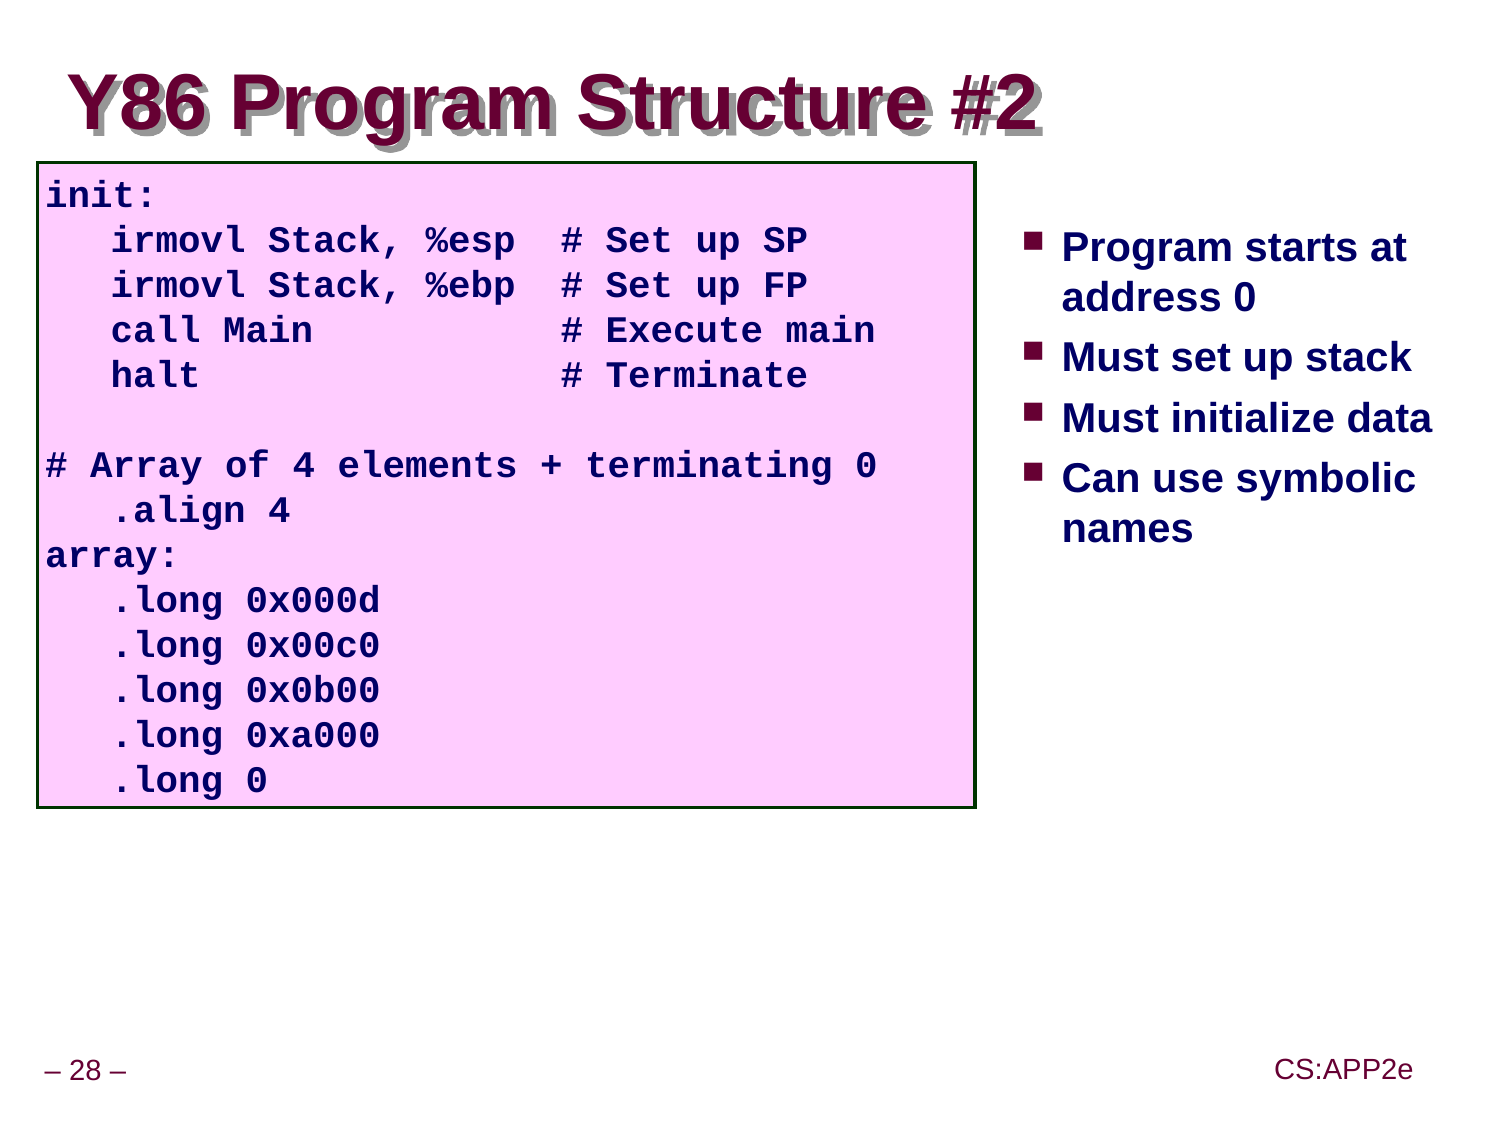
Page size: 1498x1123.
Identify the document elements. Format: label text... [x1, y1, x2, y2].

list Program starts at address 0 Must set up stack Must initialize data Can use symbolic names [924, 212, 1472, 1068]
title Y86 Program Structure #2 [66, 40, 1495, 169]
text_box init: irmovl Stack, %esp # Set up SP irmovl Stack, %ebp # Set up FP call Main # Execute main halt # Terminate # Array of 4 elements + terminating 0 .align 4 array: .long 0x000d .long 0x00c0 .long 0x0b00 .long 0xa000 .long 0 [37, 162, 975, 808]
